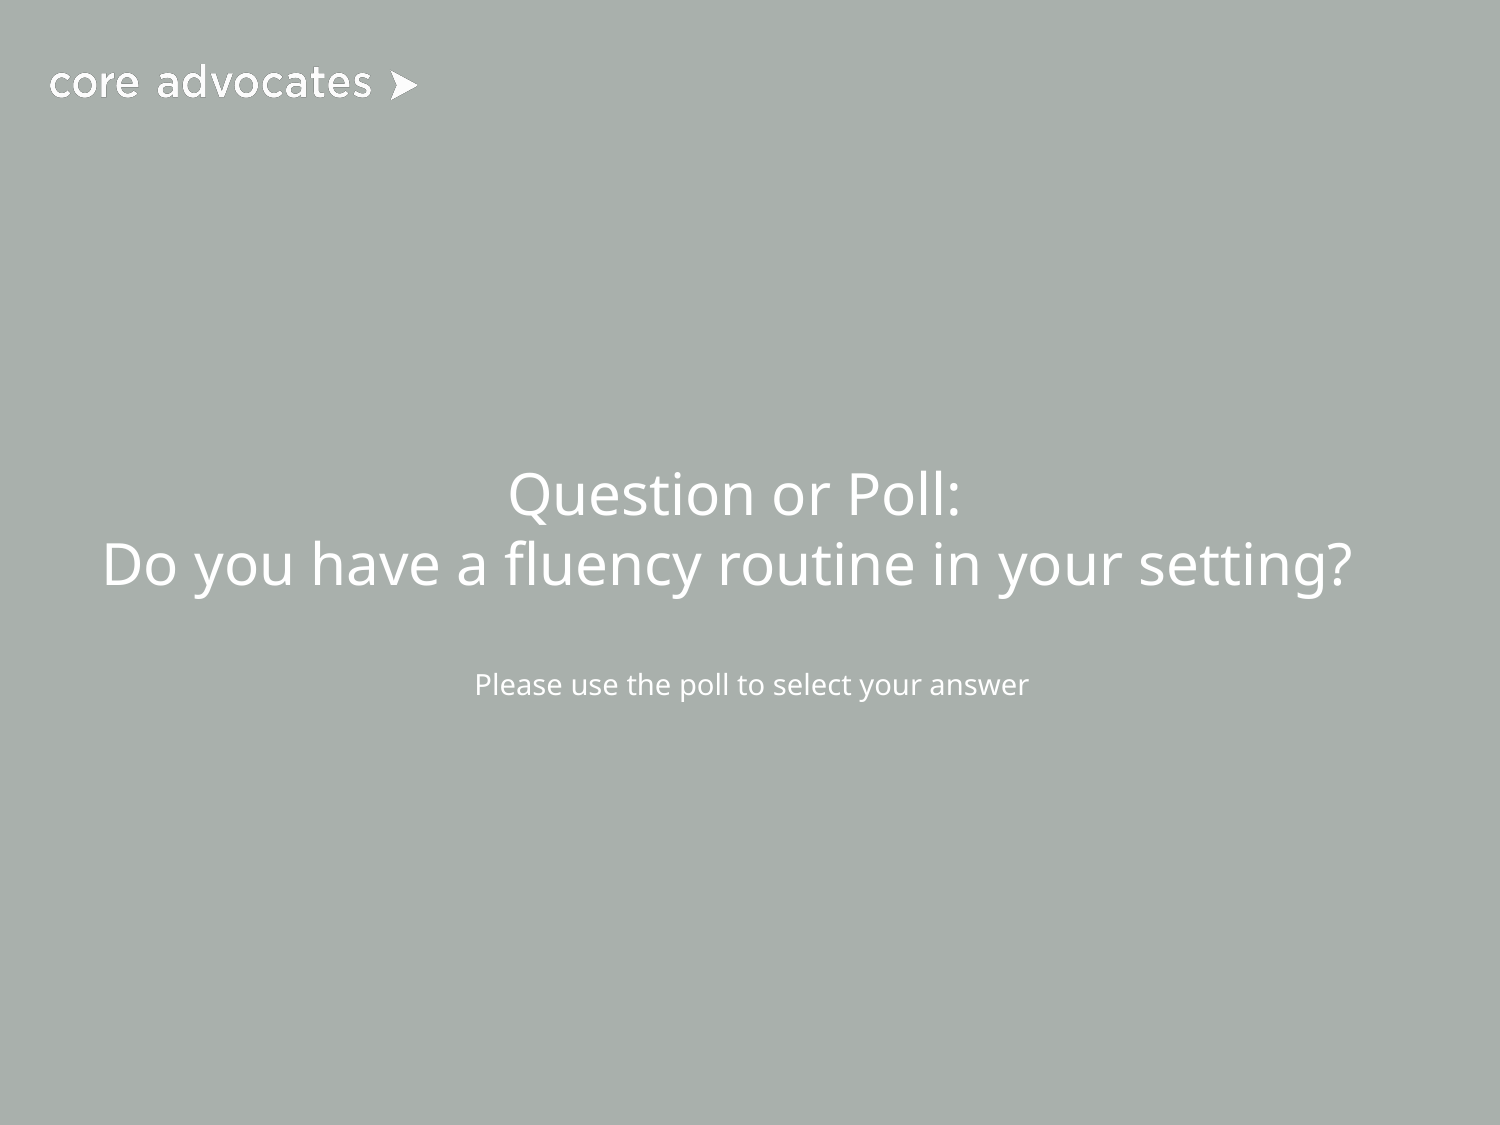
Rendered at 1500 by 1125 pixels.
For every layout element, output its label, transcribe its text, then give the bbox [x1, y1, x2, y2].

picture [50, 64, 417, 100]
text_box Please use the poll to select your answer [235, 651, 1269, 744]
title Question or Poll: Do you have a fluency routine in your setting? [35, 402, 1450, 652]
